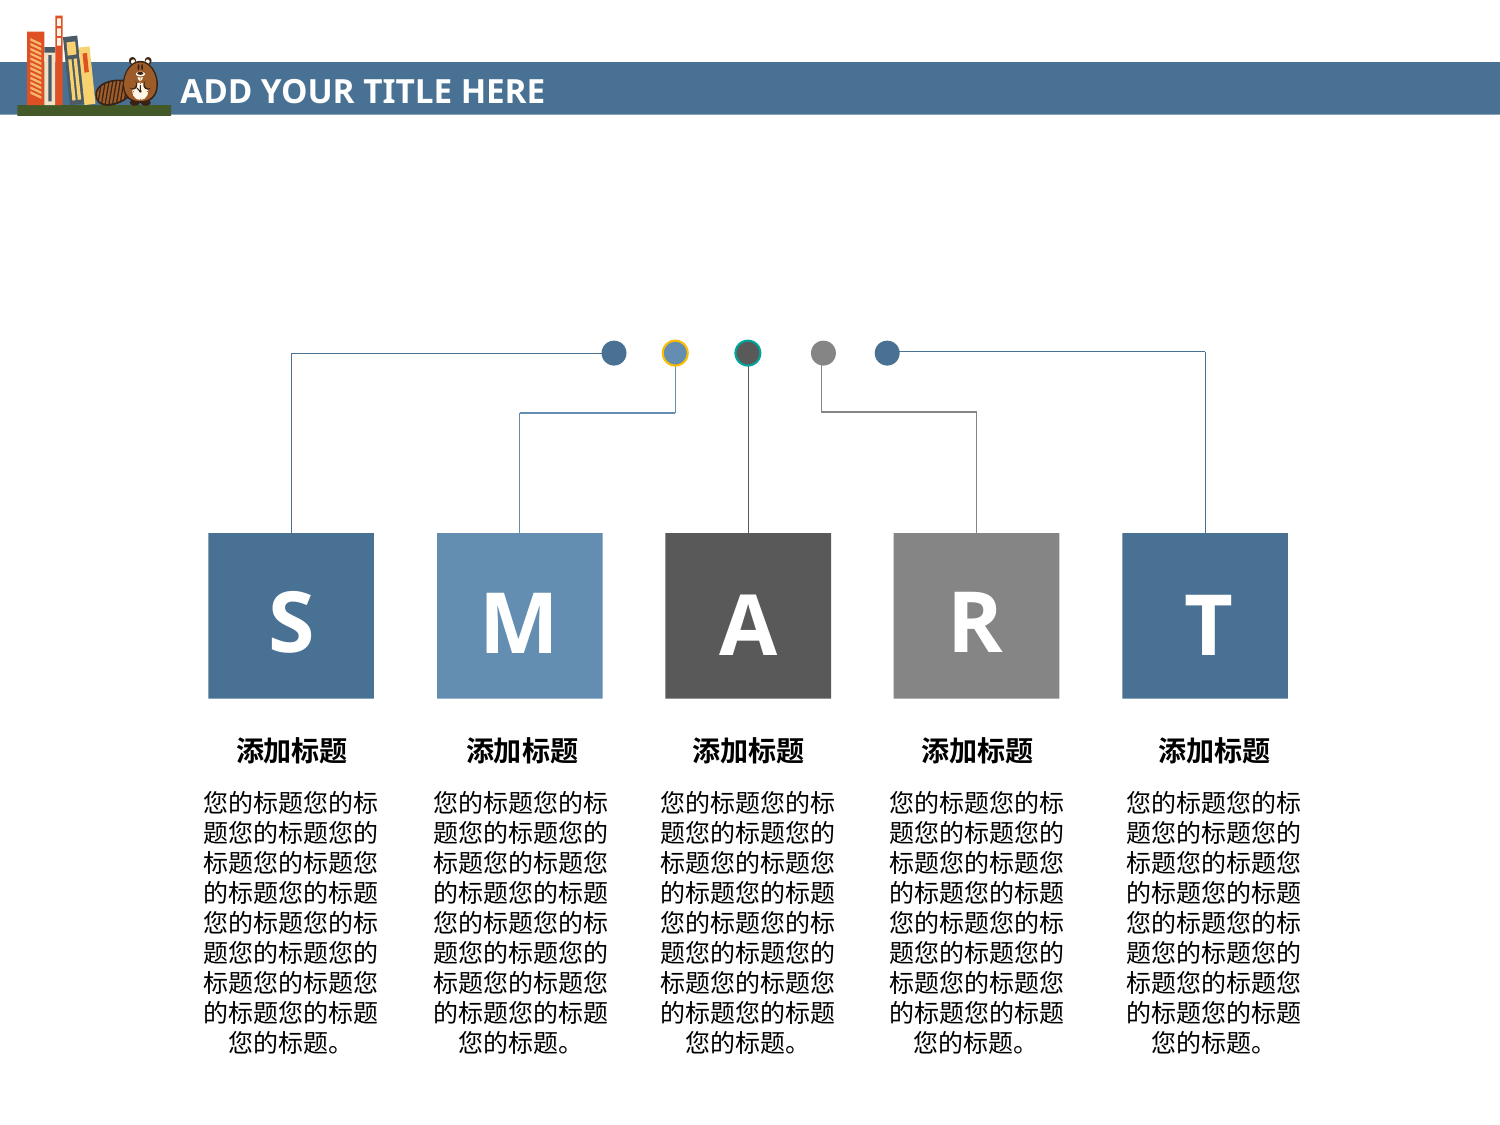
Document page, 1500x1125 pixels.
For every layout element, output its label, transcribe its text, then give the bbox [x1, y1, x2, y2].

text_box 添加标题 [451, 725, 604, 774]
text_box 添加标题 [906, 725, 1059, 774]
text_box A [704, 563, 792, 680]
text_box 您的标题您的标题您的标题您的标题您的标题您的标题您的标题您的标题您的标题您的标题您的标题您的标题您的标题您的标题您的标题。 [415, 780, 627, 1065]
text_box [436, 532, 604, 700]
text_box [893, 532, 1060, 700]
text_box [207, 532, 375, 700]
text_box [664, 532, 832, 700]
text_box 您的标题您的标题您的标题您的标题您的标题您的标题您的标题您的标题您的标题您的标题您的标题您的标题您的标题您的标题您的标题。 [185, 780, 397, 1065]
text_box 添加标题 [1144, 725, 1297, 774]
text_box T [1170, 563, 1258, 680]
text_box 您的标题您的标题您的标题您的标题您的标题您的标题您的标题您的标题您的标题您的标题您的标题您的标题您的标题您的标题您的标题。 [871, 780, 1082, 1065]
text_box [0, 61, 17, 116]
text_box 添加标题 [678, 725, 831, 774]
text_box [1121, 532, 1289, 700]
text_box ADD YOUR TITLE HERE [165, 63, 645, 118]
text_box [17, 15, 172, 117]
text_box [172, 61, 1500, 116]
text_box 您的标题您的标题您的标题您的标题您的标题您的标题您的标题您的标题您的标题您的标题您的标题您的标题您的标题您的标题您的标题。 [642, 780, 854, 1065]
text_box [661, 339, 689, 367]
text_box [873, 339, 901, 367]
text_box [600, 339, 628, 367]
text_box [809, 339, 837, 367]
text_box 添加标题 [221, 725, 374, 774]
text_box M [464, 561, 553, 678]
text_box S [253, 560, 342, 677]
text_box R [932, 561, 1021, 678]
text_box [734, 339, 762, 367]
text_box 您的标题您的标题您的标题您的标题您的标题您的标题您的标题您的标题您的标题您的标题您的标题您的标题您的标题您的标题您的标题。 [1108, 780, 1320, 1065]
